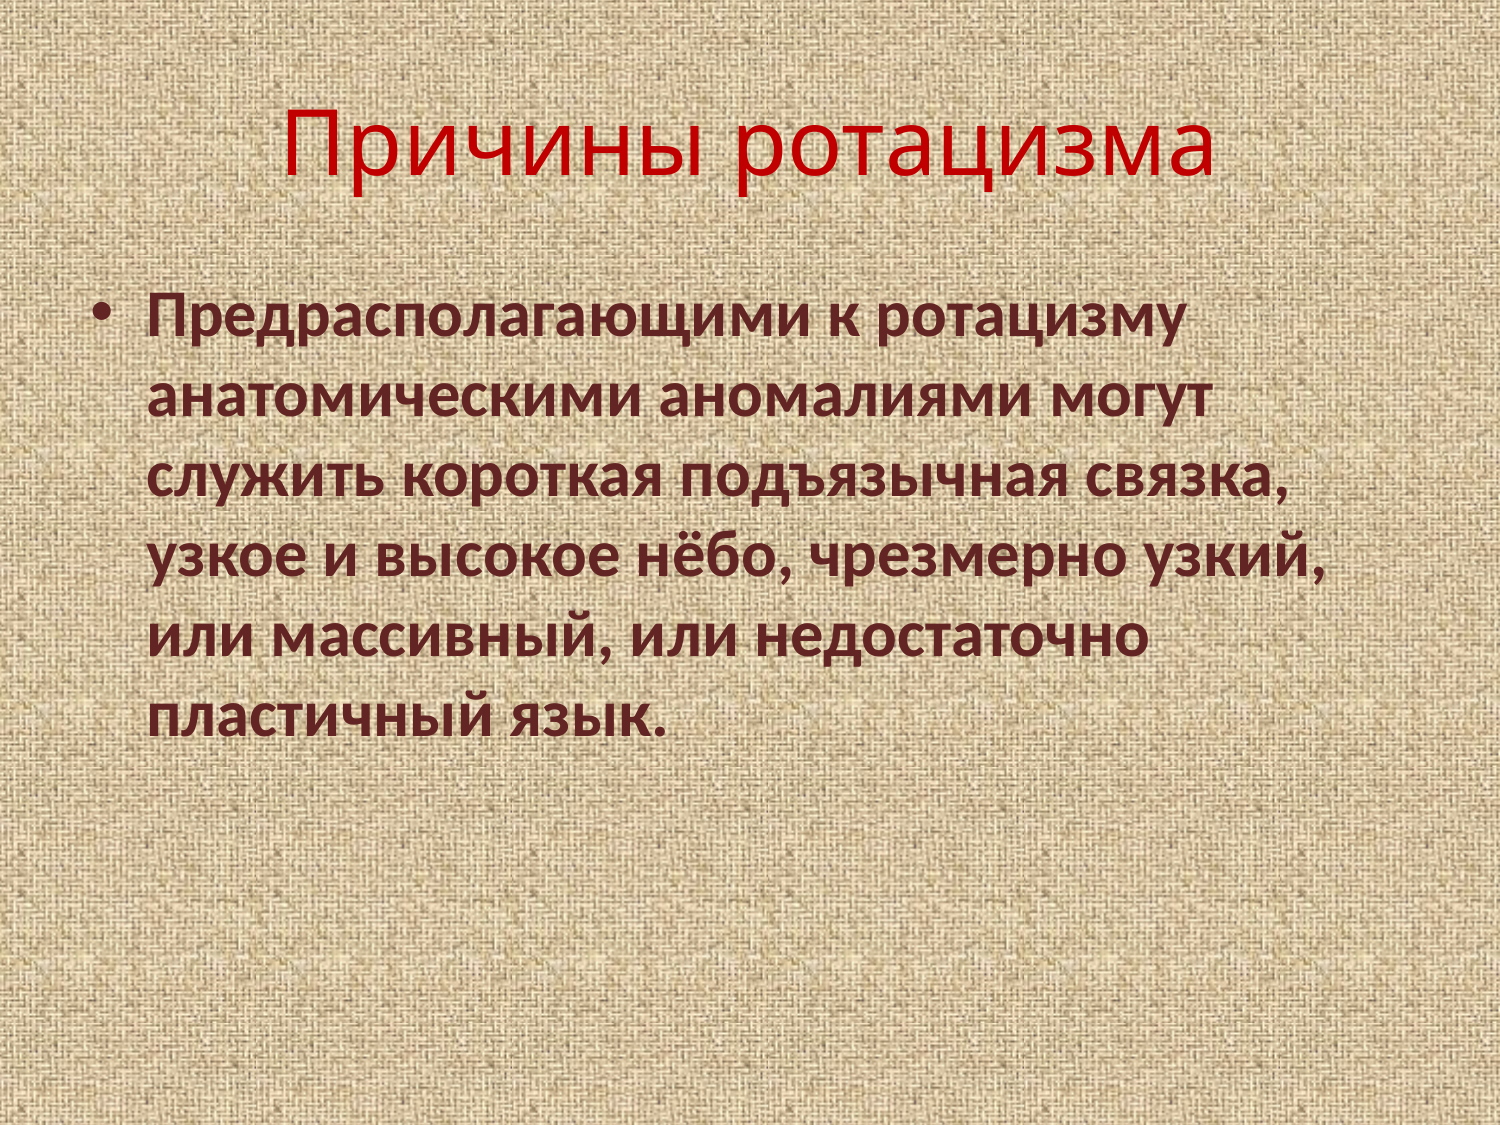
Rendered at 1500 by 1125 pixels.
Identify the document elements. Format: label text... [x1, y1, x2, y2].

title Причины ротацизма [75, 45, 1425, 233]
list Предрасполагающими к ротацизму анатомическими аномалиями могут служить короткая подъязычная связка, узкое и высокое нёбо, чрезмерно узкий, или массивный, или недостаточно пластичный язык. [75, 262, 1425, 1005]
